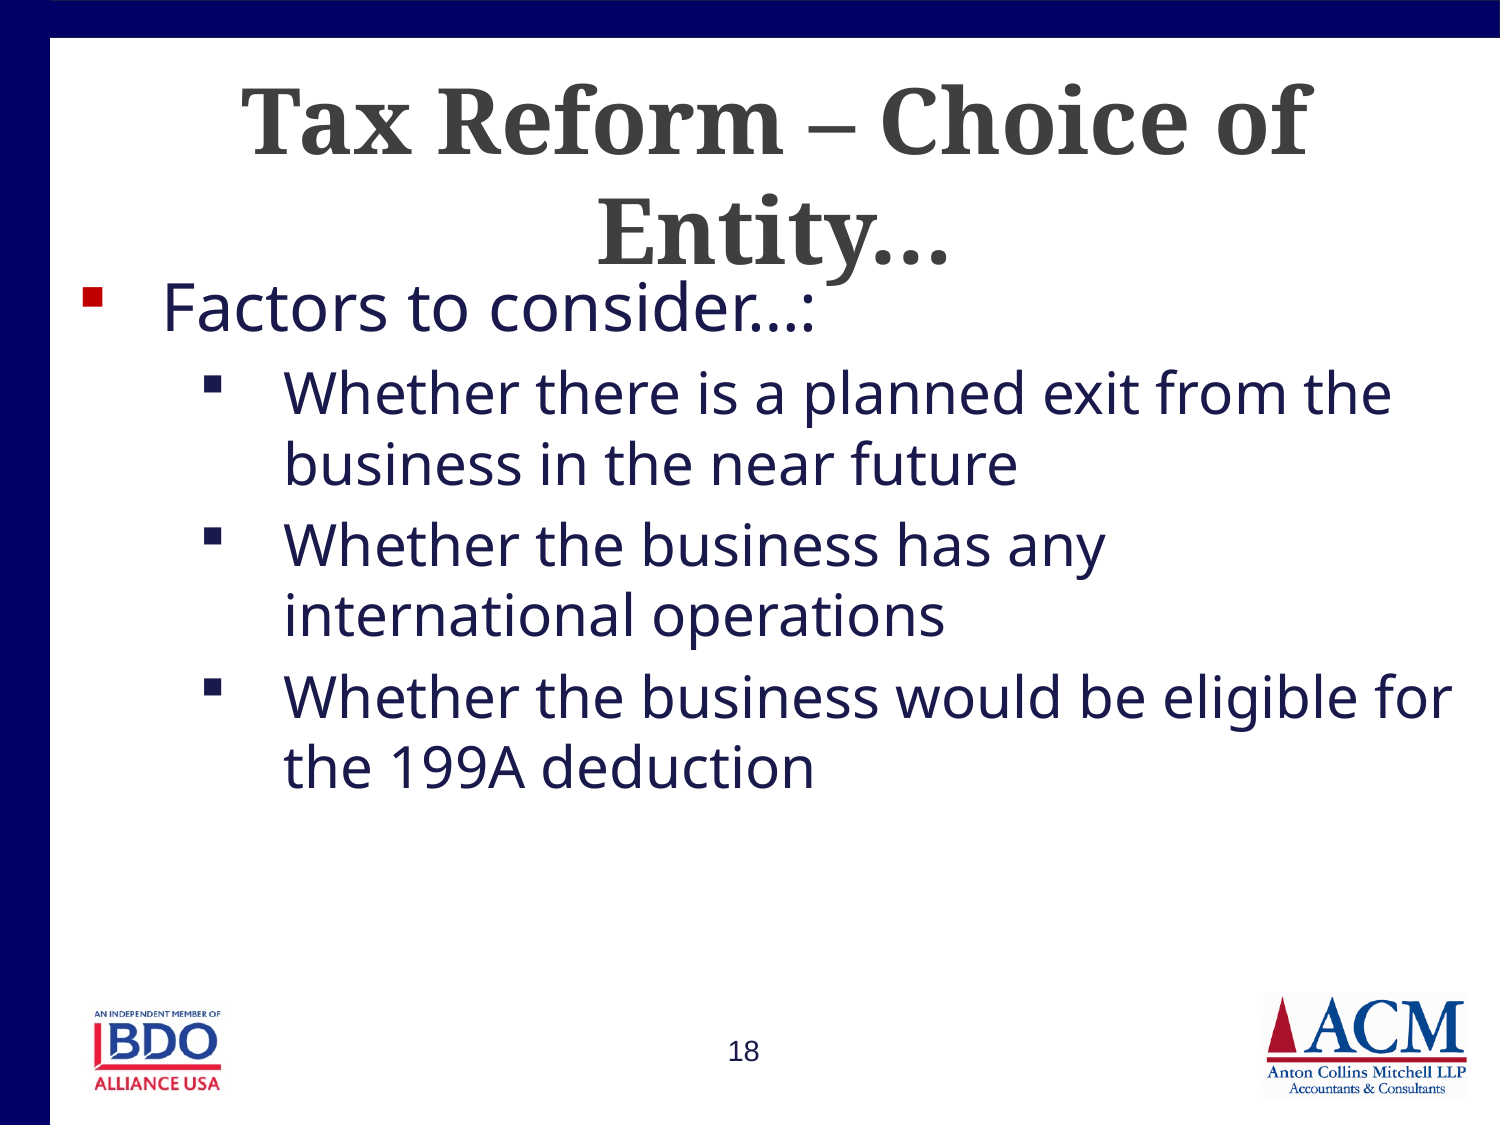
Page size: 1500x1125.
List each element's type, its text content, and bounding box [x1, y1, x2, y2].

picture [75, 993, 238, 1108]
picture [1262, 993, 1468, 1100]
title Tax Reform – Choice of Entity… [49, 87, 1500, 258]
slide_number 18 [687, 1024, 776, 1101]
list Factors to consider…: Whether there is a planned exit from the business in the near future Whether the business has any international operations Whether the business would be eligible for the 199A deduction [62, 257, 1488, 993]
